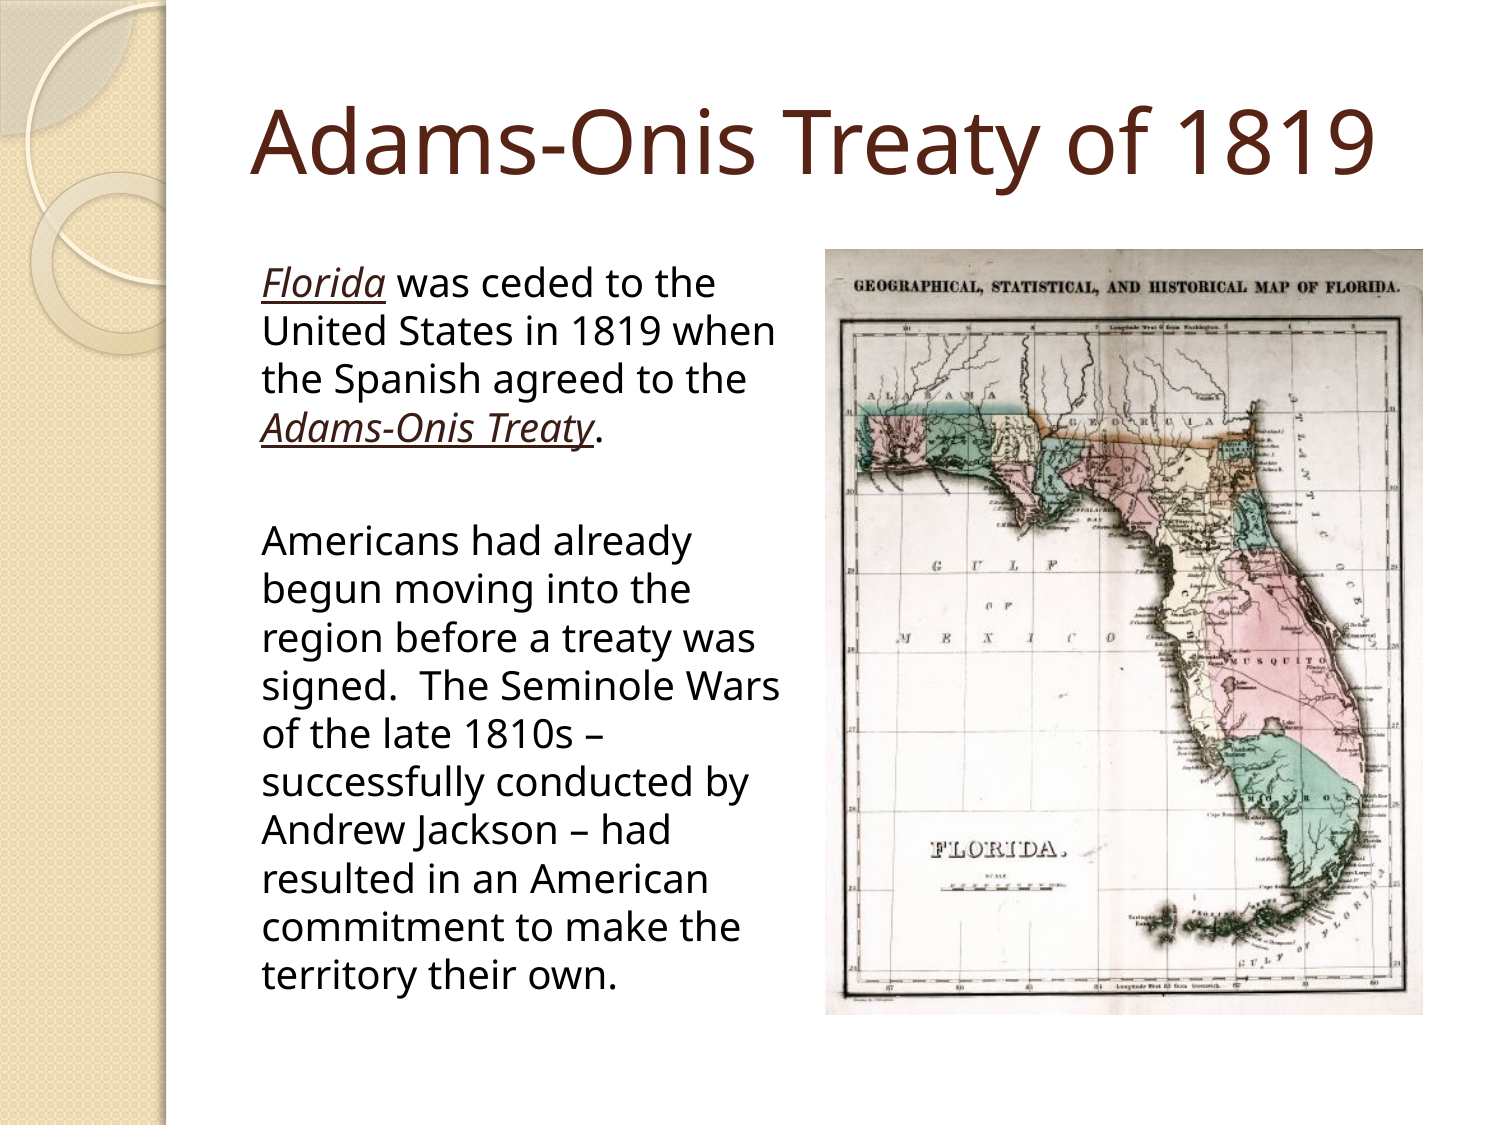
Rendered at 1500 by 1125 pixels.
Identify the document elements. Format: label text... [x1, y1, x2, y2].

title Adams-Onis Treaty of 1819 [235, 45, 1466, 233]
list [824, 249, 1424, 1016]
list Florida was ceded to the United States in 1819 when the Spanish agreed to the Adams-Onis Treaty. Americans had already begun moving into the region before a treaty was signed. The Seminole Wars of the late 1810s – successfully conducted by Andrew Jackson – had resulted in an American commitment to make the territory their own. [235, 249, 820, 1015]
